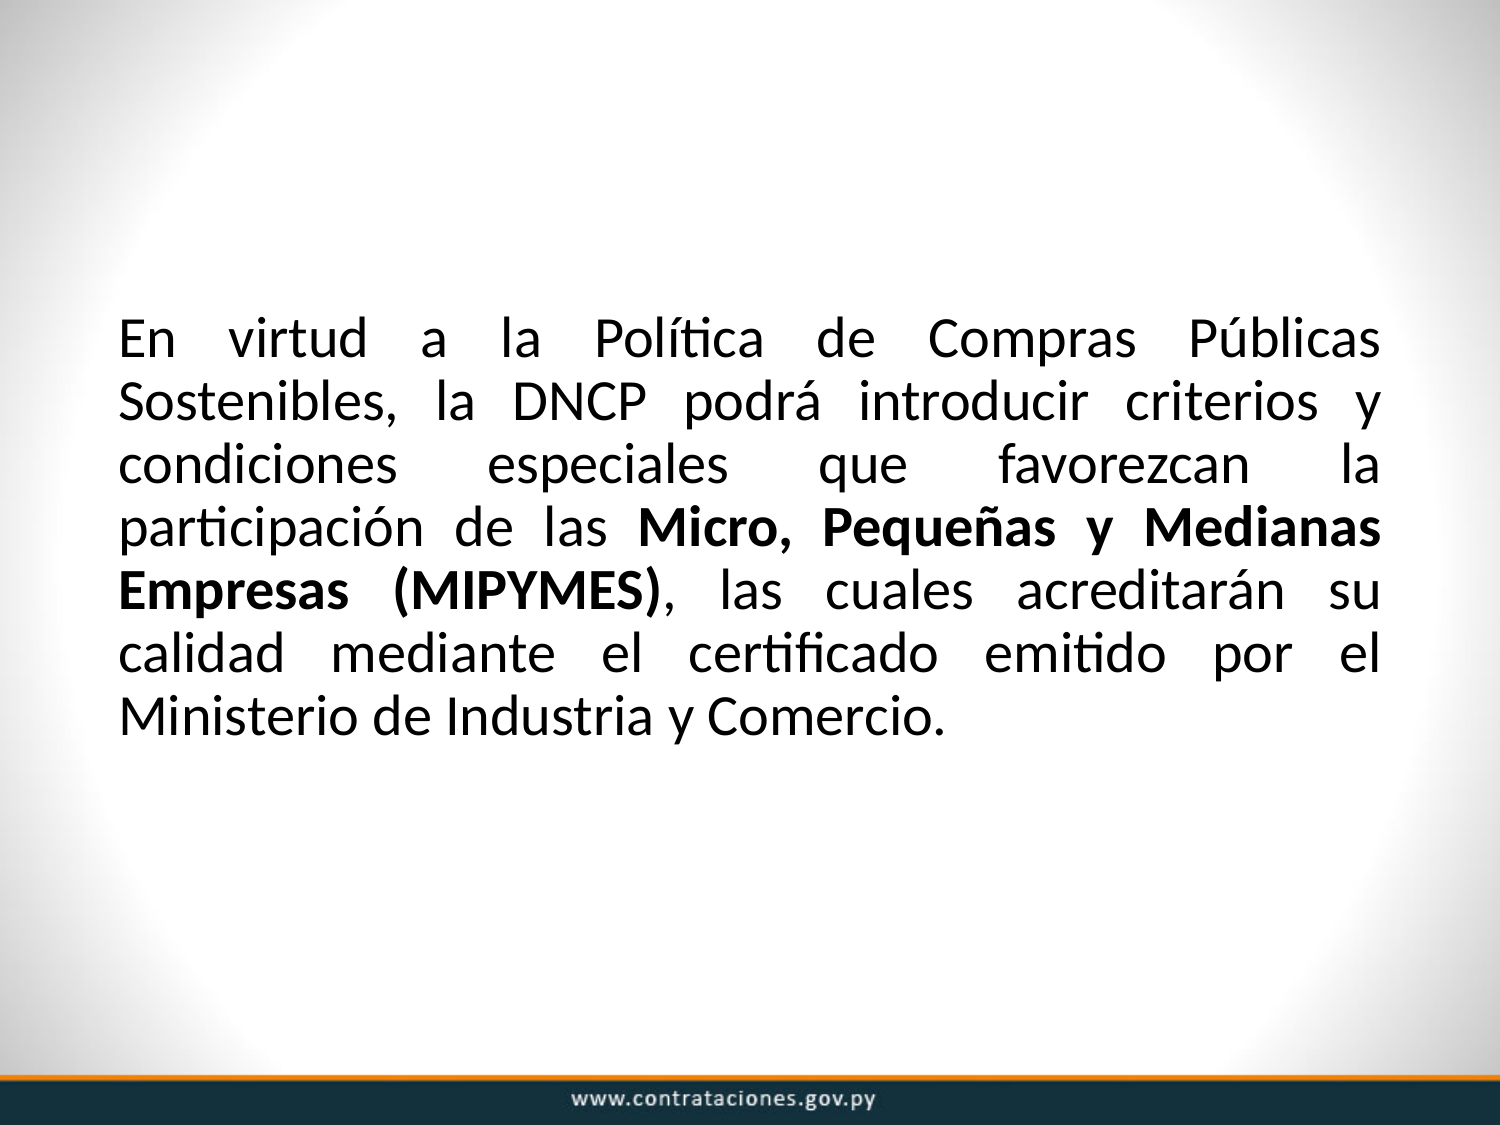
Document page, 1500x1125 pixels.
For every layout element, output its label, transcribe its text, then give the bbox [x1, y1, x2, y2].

list En virtud a la Política de Compras Públicas Sostenibles, la DNCP podrá introducir criterios y condiciones especiales que favorezcan la participación de las Micro, Pequeñas y Medianas Empresas (MIPYMES), las cuales acreditarán su calidad mediante el certificado emitido por el Ministerio de Industria y Comercio. [103, 299, 1397, 1014]
picture [0, 0, 1500, 1125]
